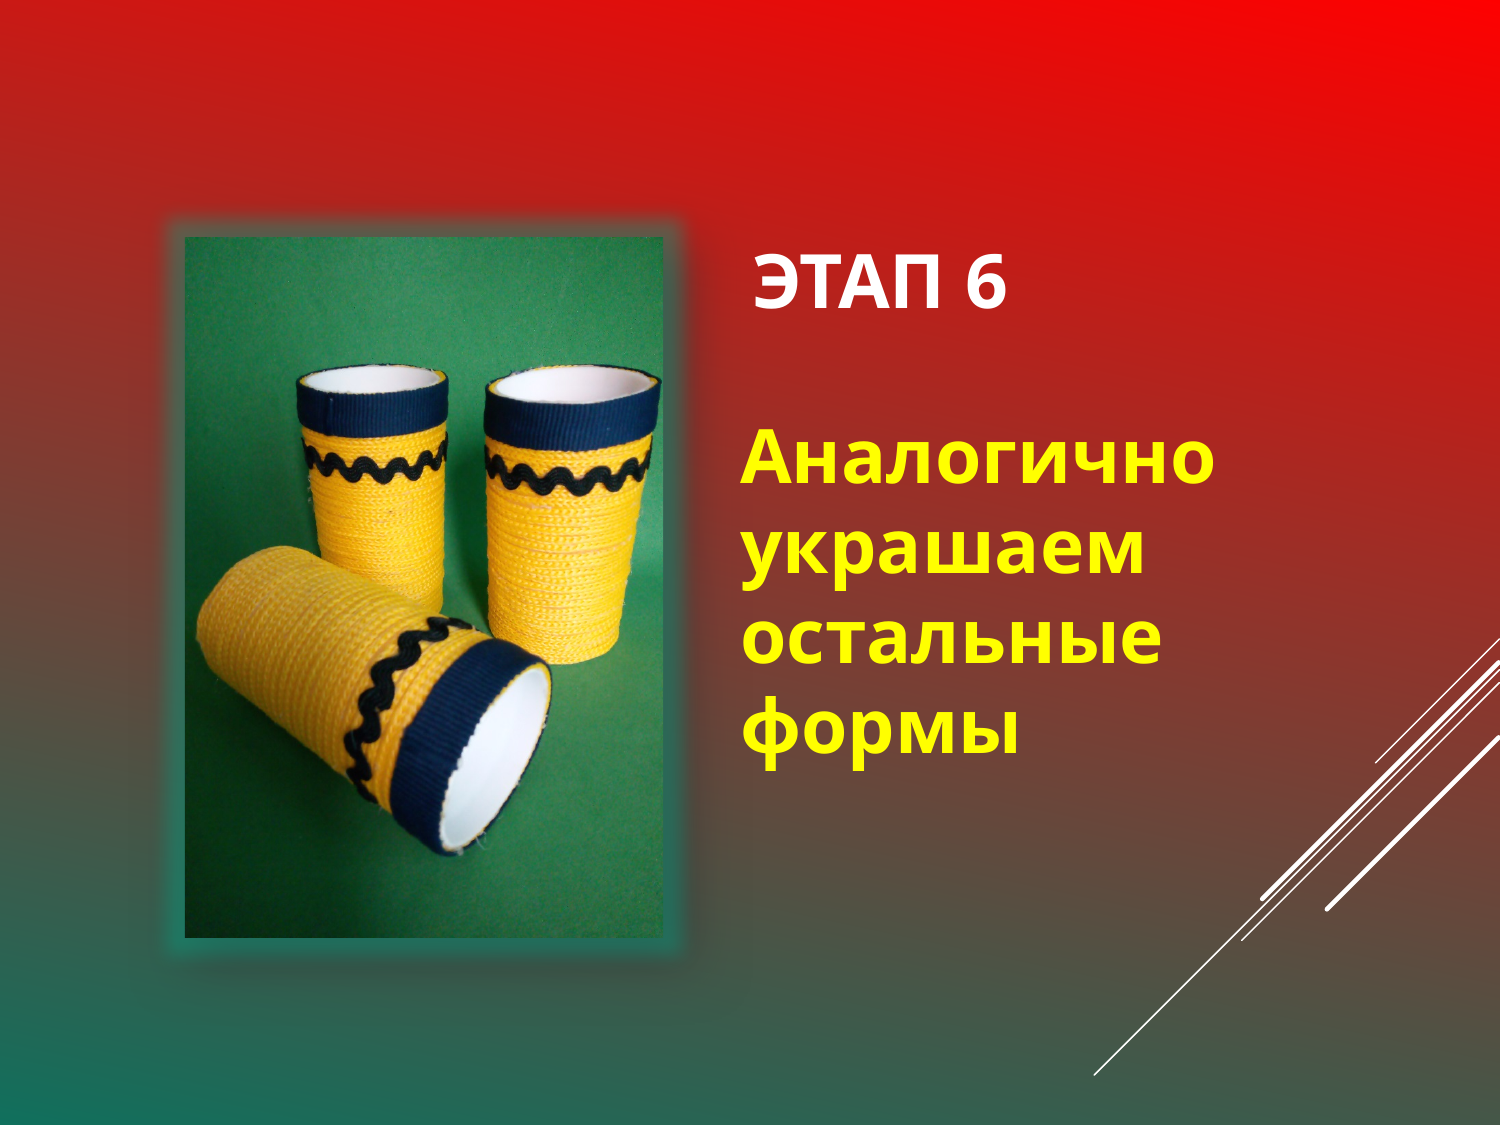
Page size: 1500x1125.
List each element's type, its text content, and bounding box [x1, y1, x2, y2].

title Этап 6 [737, 199, 1322, 331]
list Аналогично украшаем остальные формы [725, 400, 1310, 786]
picture [184, 237, 664, 938]
